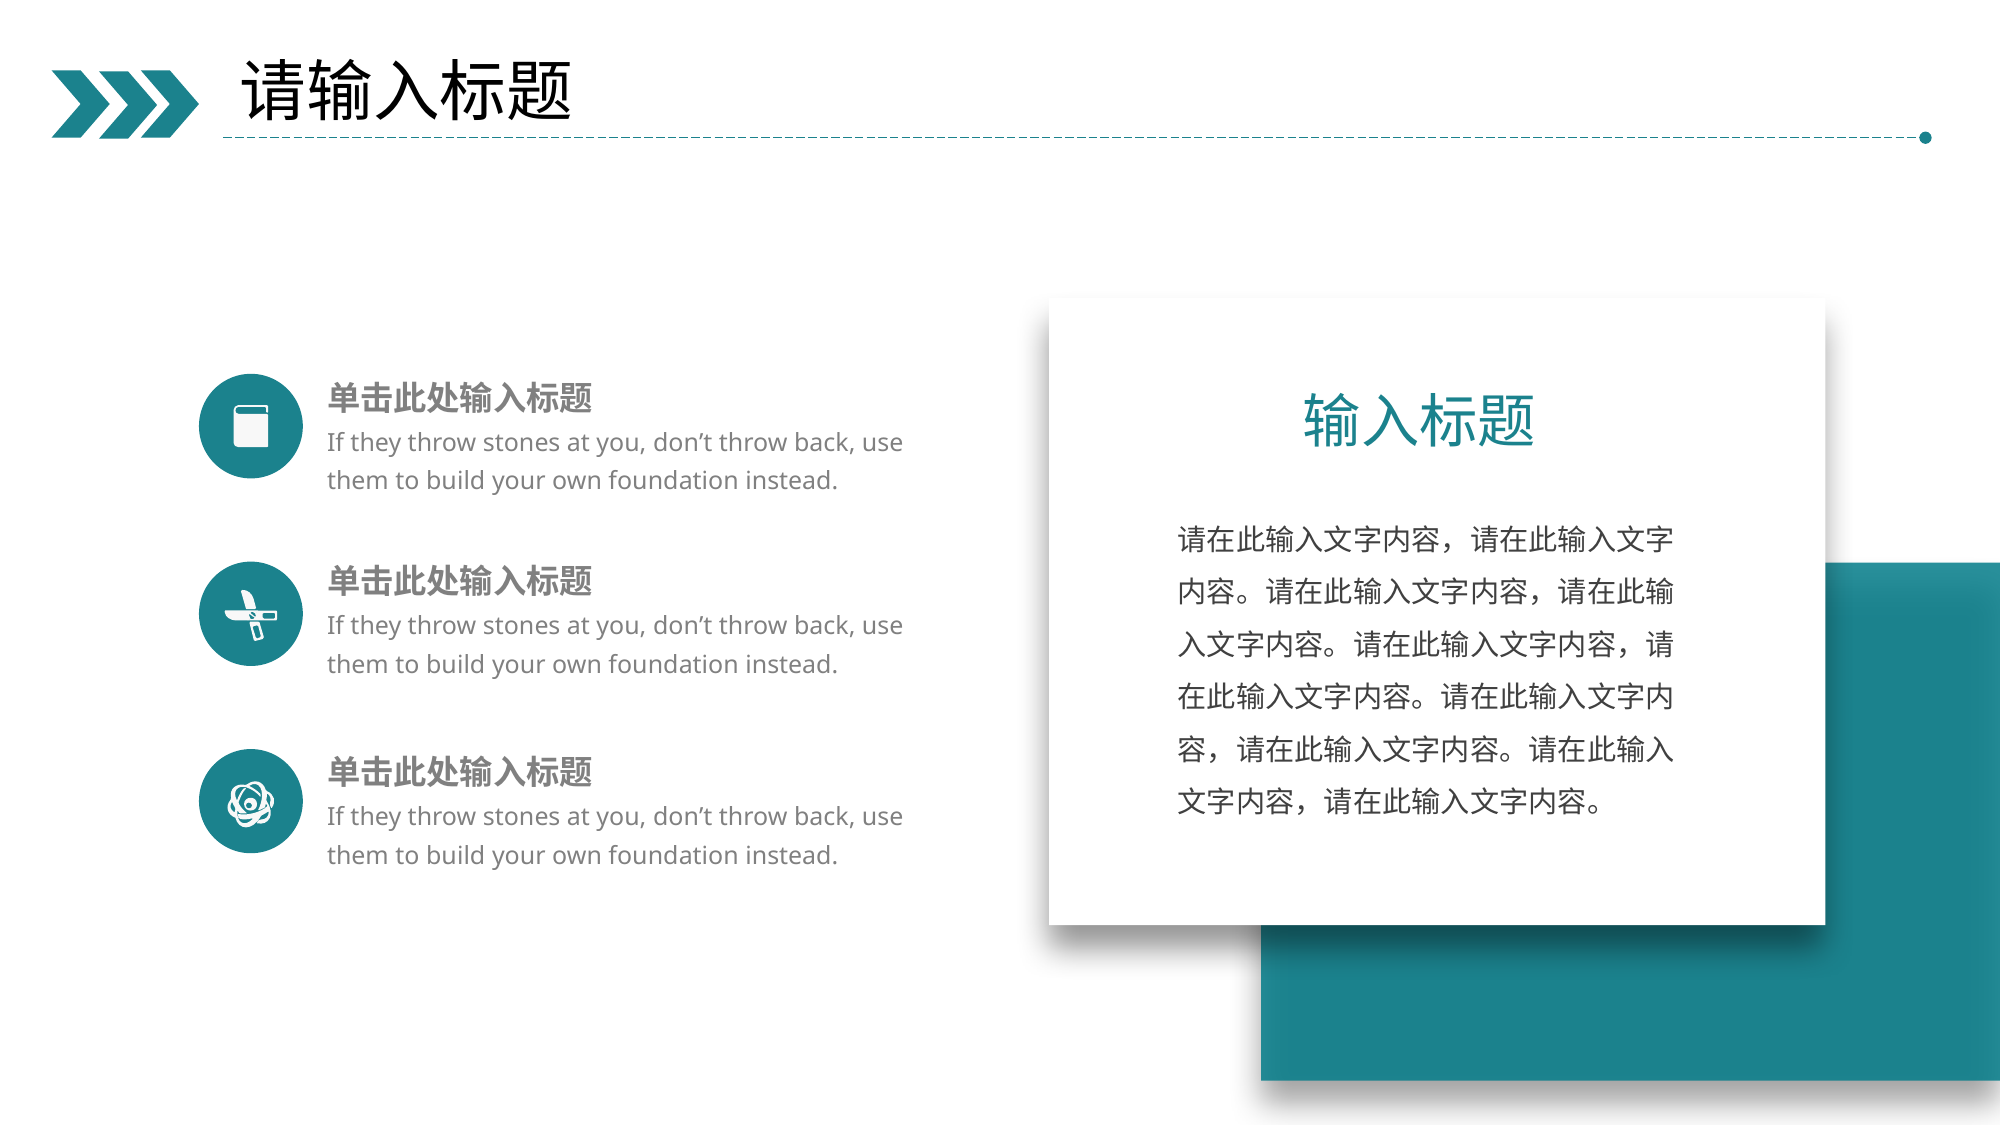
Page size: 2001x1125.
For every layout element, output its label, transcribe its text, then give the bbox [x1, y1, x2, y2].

text_box [49, 69, 112, 139]
text_box [1048, 297, 1826, 926]
text_box 单击此处输入标题 If they throw stones at you, don’t throw back, use them to build your own foundation instead. [327, 548, 952, 679]
text_box [96, 70, 159, 140]
text_box 输入标题 [1288, 376, 1588, 462]
text_box 请在此输入文字内容，请在此输入文字内容。请在此输入文字内容，请在此输入文字内容。请在此输入文字内容，请在此输入文字内容。请在此输入文字内容，请在此输入文字内容。请在此输入文字内容，请在此输入文字内容。 [1163, 496, 1712, 826]
text_box 单击此处输入标题 If they throw stones at you, don’t throw back, use them to build your own foundation instead. [327, 365, 952, 496]
text_box [138, 69, 201, 139]
text_box [1260, 561, 2000, 1082]
text_box 单击此处输入标题 If they throw stones at you, don’t throw back, use them to build your own foundation instead. [327, 739, 952, 870]
text_box 请输入标题 [225, 41, 589, 137]
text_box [198, 749, 303, 854]
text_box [198, 373, 303, 479]
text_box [198, 561, 303, 666]
